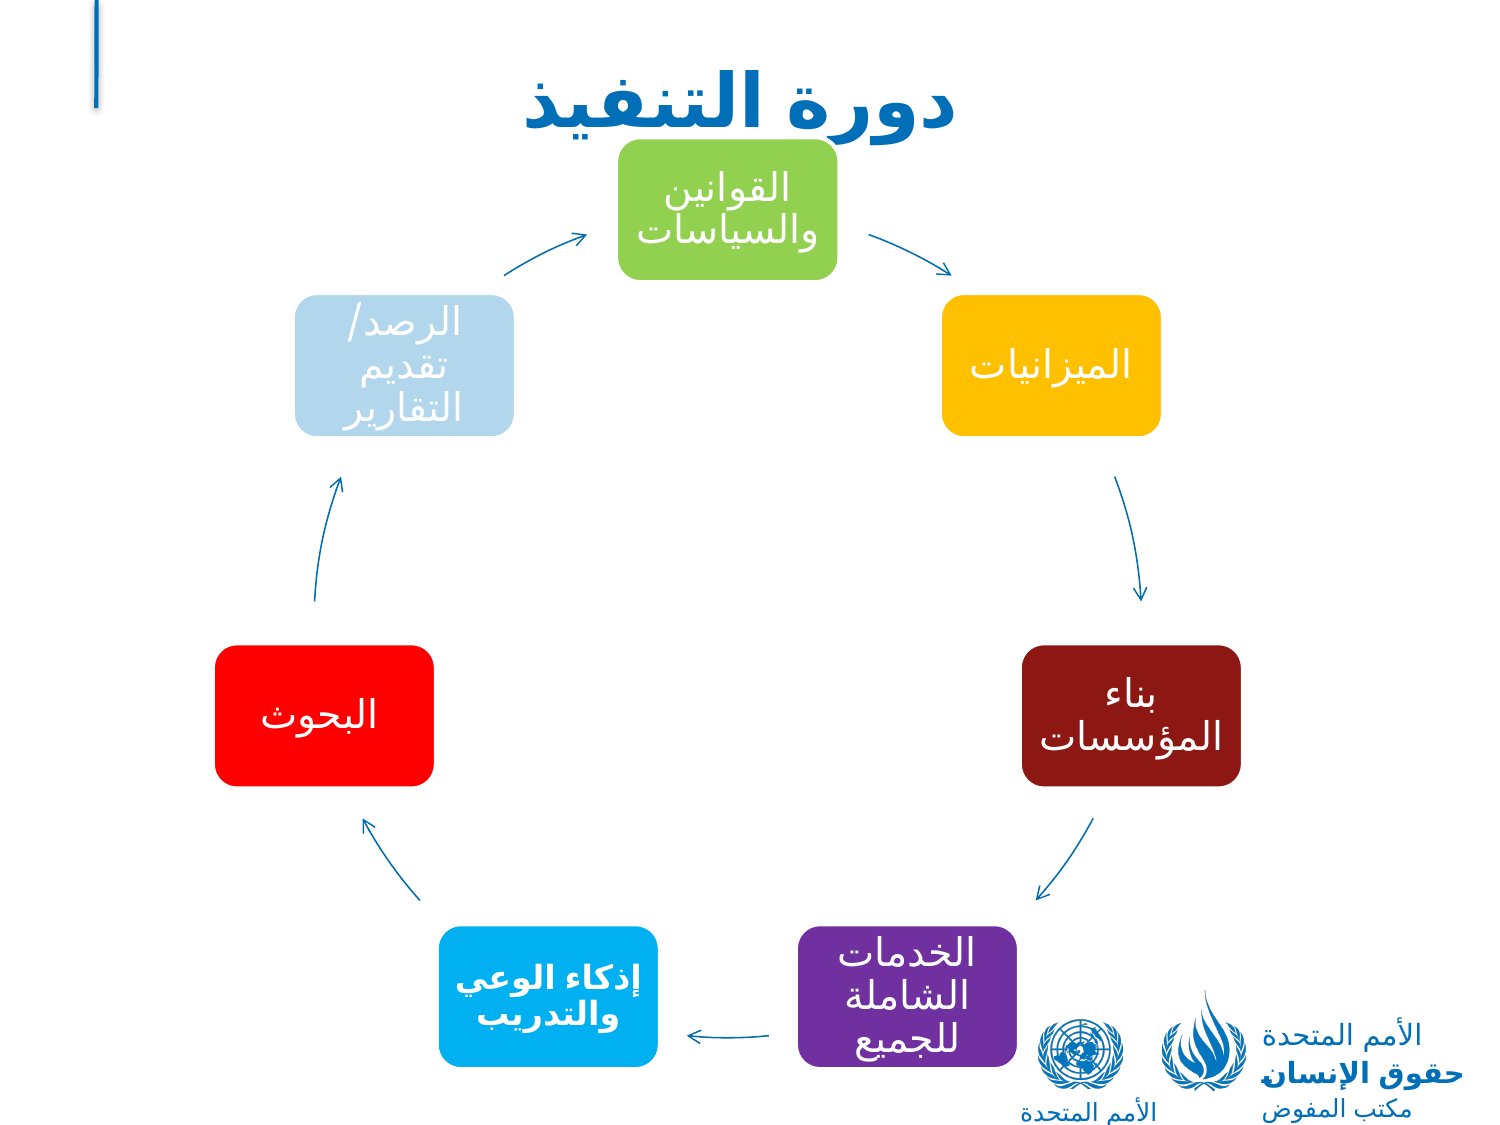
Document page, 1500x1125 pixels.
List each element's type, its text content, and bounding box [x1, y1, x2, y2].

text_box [212, 136, 1244, 1070]
text_box الأمم المتحدة [982, 1089, 1195, 1125]
picture [1037, 990, 1457, 1107]
text_box الأمم المتحدة حقوق الإنسان مكتب المفوض السامي [1246, 1009, 1500, 1098]
title دورة التنفيذ [45, 45, 1437, 224]
